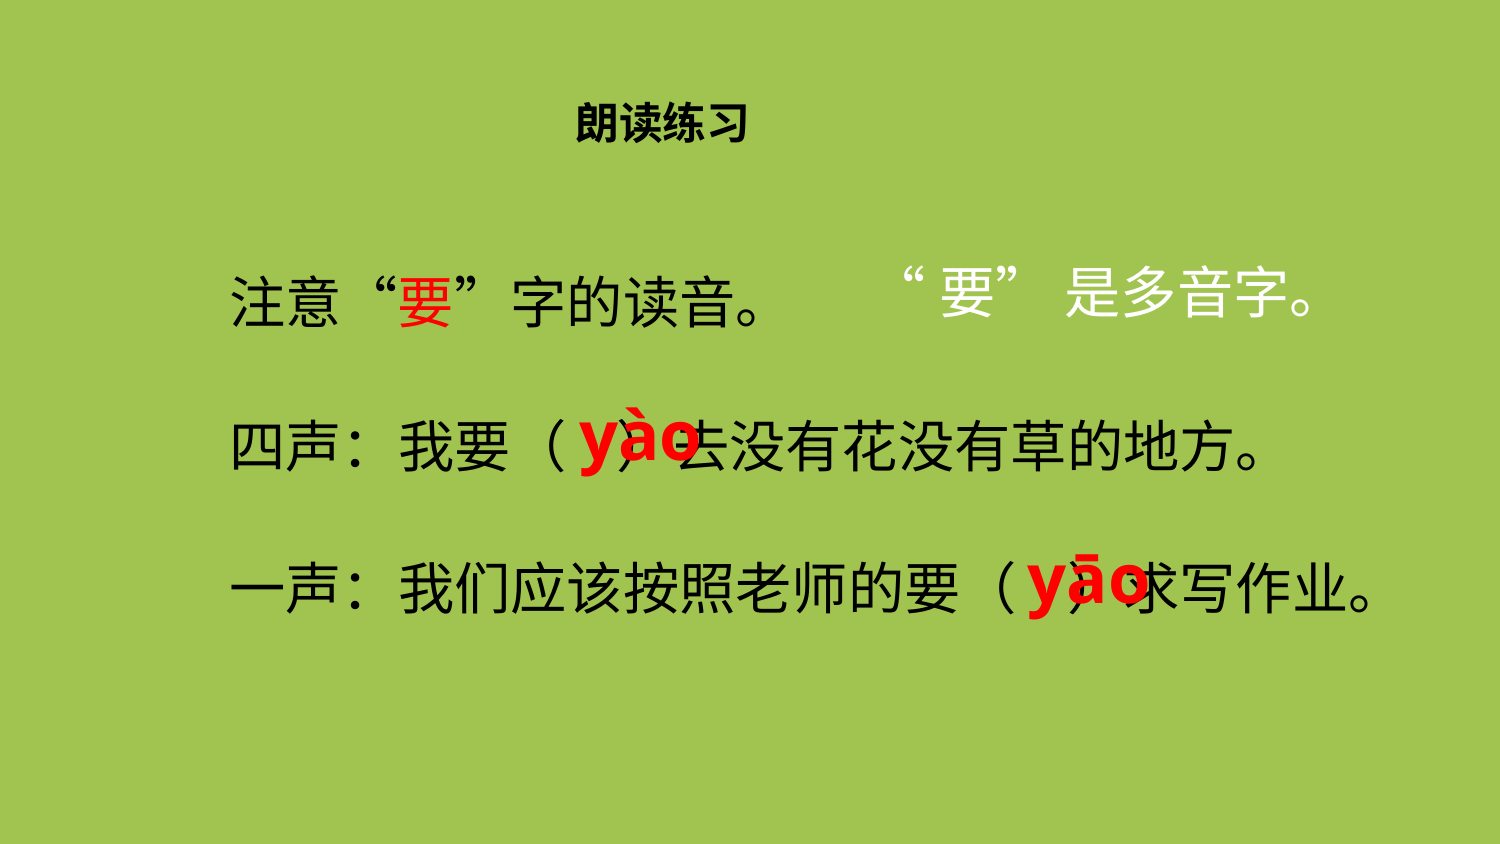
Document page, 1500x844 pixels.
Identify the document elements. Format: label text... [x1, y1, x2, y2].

text_box 注意“要”字的读音。 [217, 228, 804, 341]
text_box 四声：我要（ ）去没有花没有草的地方。 [217, 371, 1323, 484]
text_box 朗读练习 [564, 90, 765, 154]
text_box 一声：我们应该按照老师的要（ ）求写作业。 [217, 514, 1410, 627]
text_box [804, 216, 1419, 333]
text_box yào [568, 386, 714, 563]
text_box yāo [1016, 529, 1163, 706]
text_box “要” 是多音字。 [858, 217, 1445, 331]
